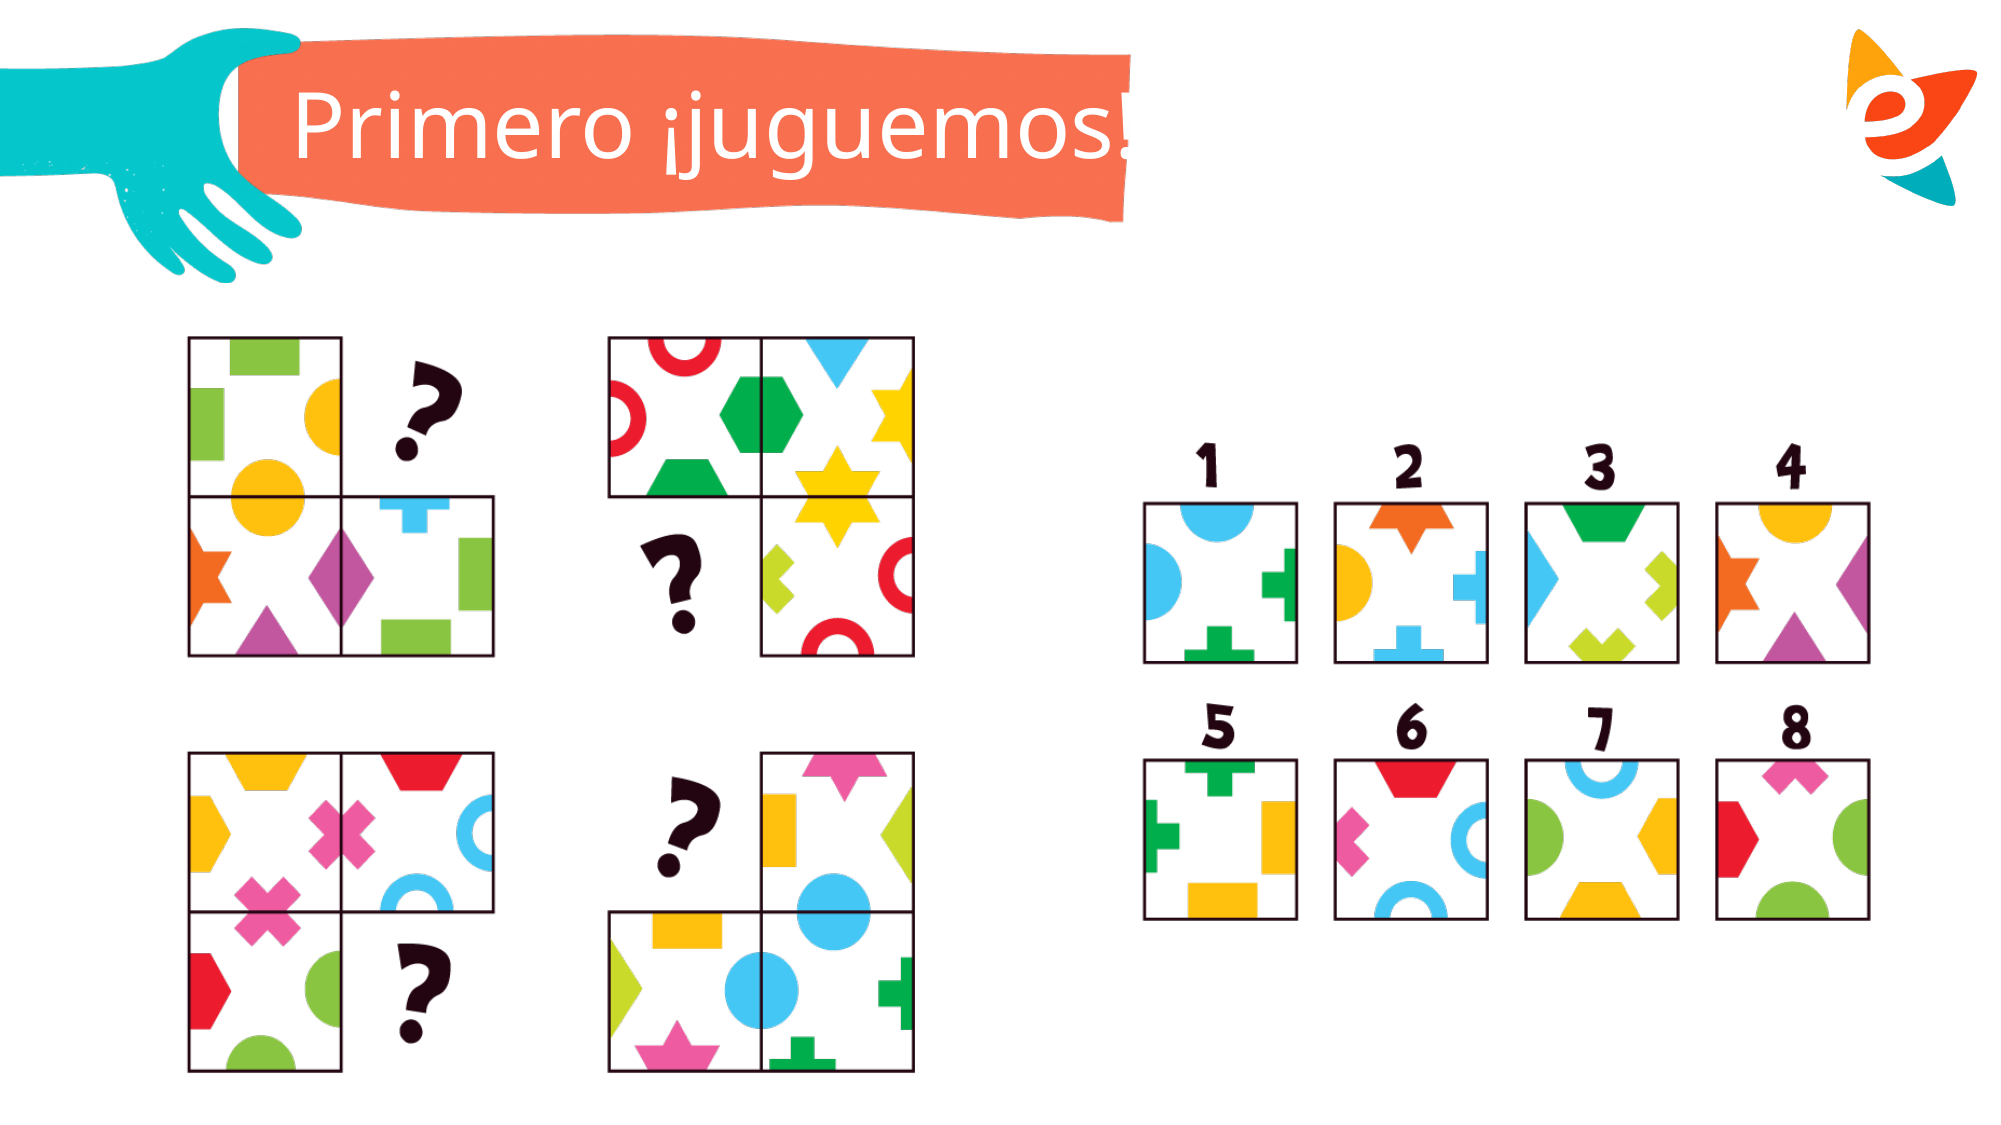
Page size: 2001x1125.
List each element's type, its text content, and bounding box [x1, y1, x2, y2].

picture [0, 0, 1889, 1101]
picture [1837, 26, 1986, 207]
title Primero ¡juguemos! [275, 19, 2000, 238]
